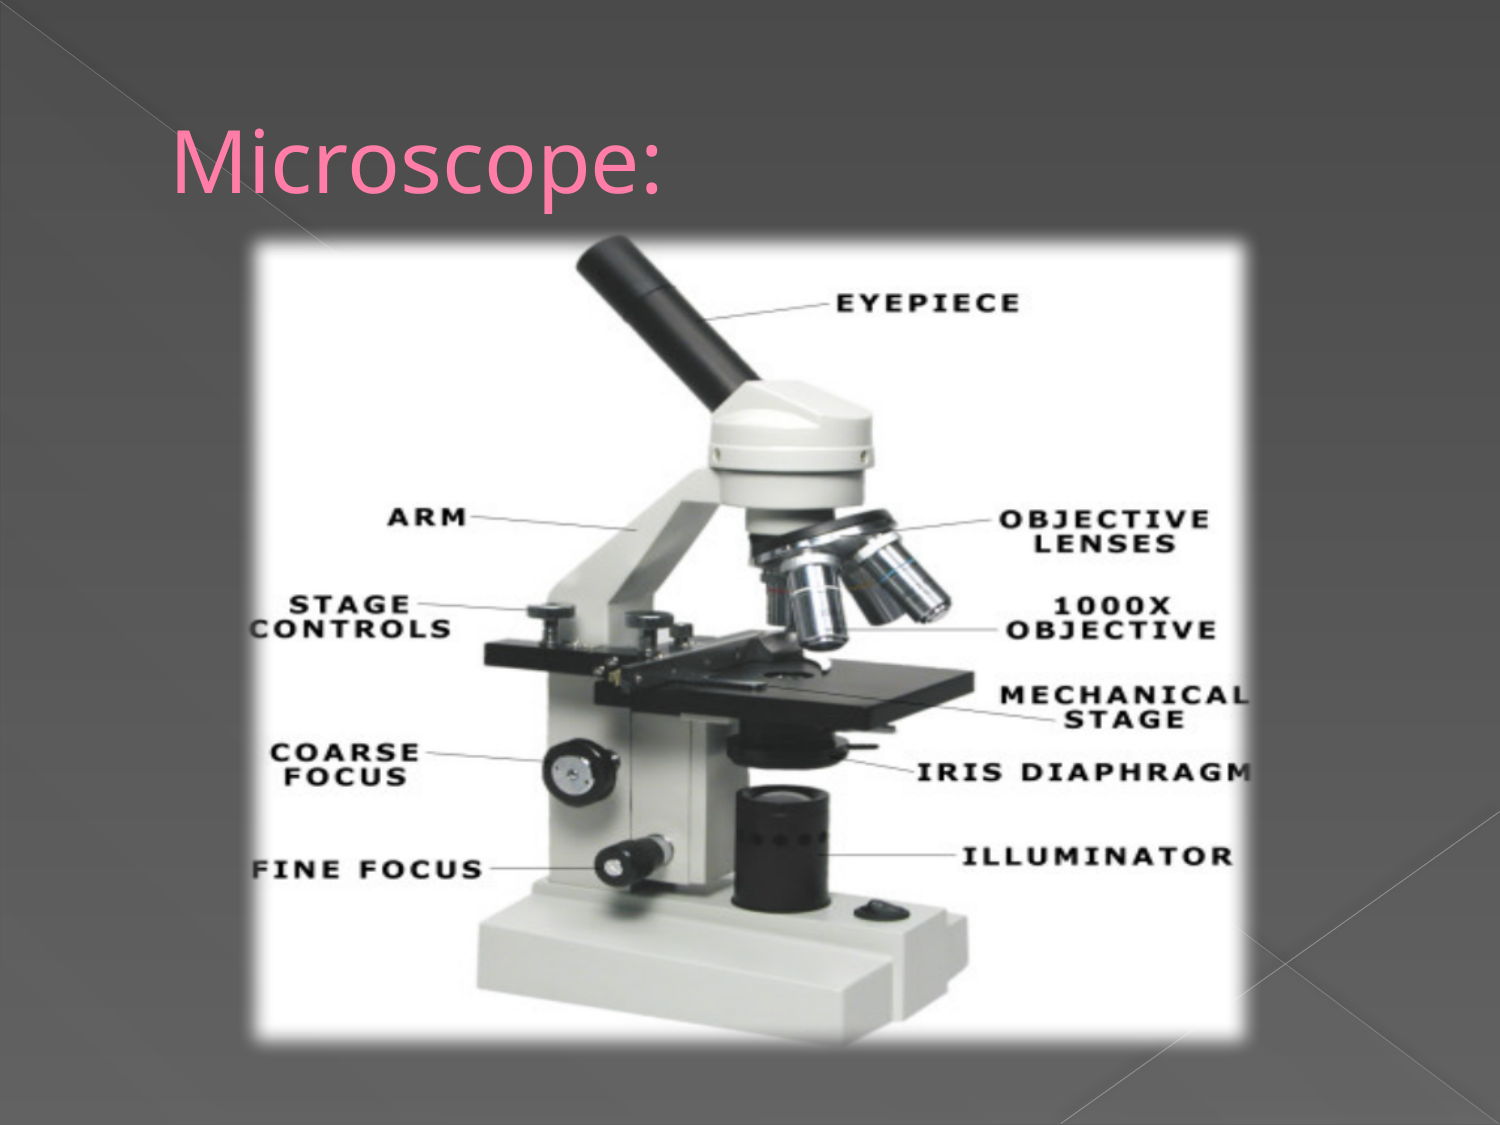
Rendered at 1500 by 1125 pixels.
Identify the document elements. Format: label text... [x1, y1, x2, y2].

title Microscope: [75, 43, 1425, 274]
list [237, 224, 1263, 1060]
